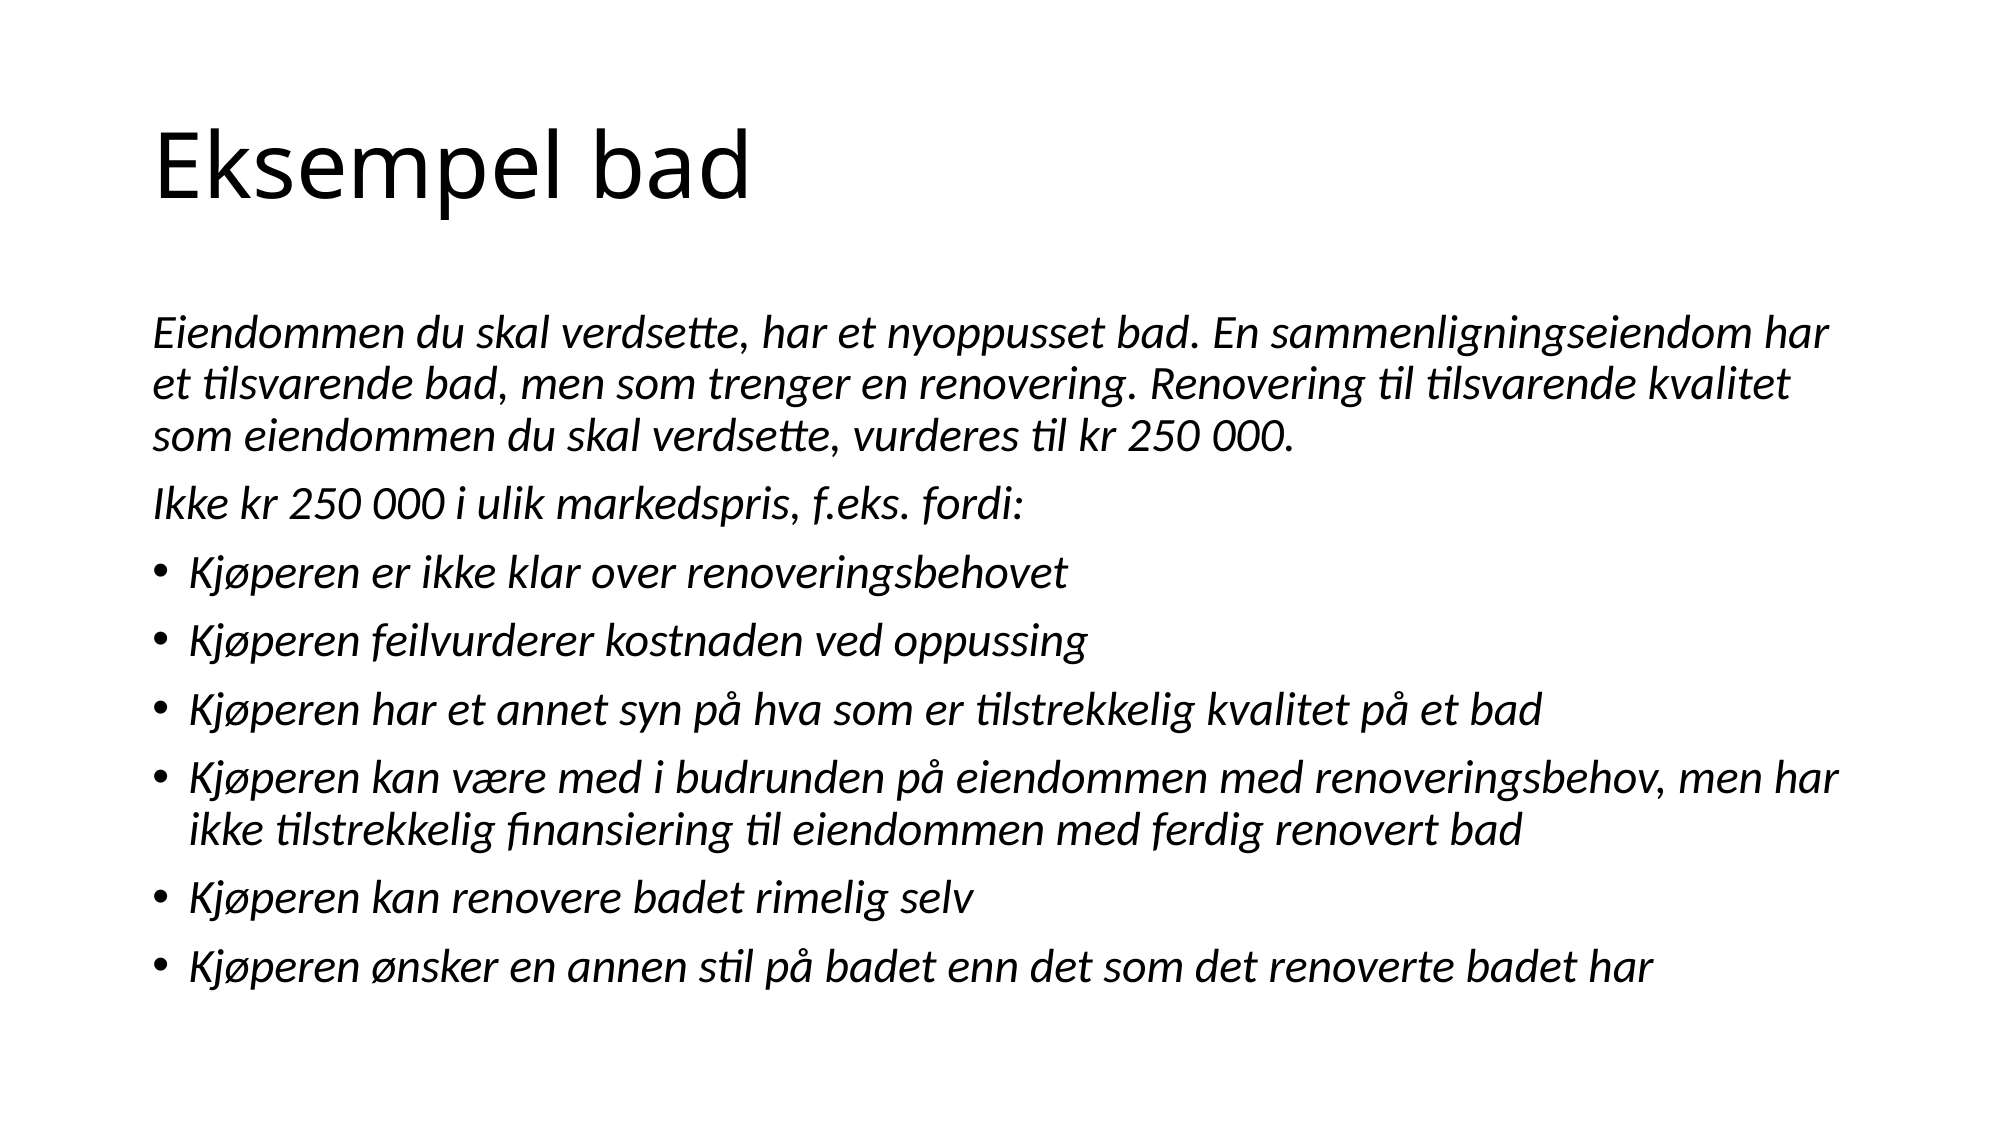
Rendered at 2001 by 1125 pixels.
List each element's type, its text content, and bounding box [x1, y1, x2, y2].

title Eksempel bad [137, 59, 1863, 278]
list Eiendommen du skal verdsette, har et nyoppusset bad. En sammenligningseiendom har et tilsvarende bad, men som trenger en renovering. Renovering til tilsvarende kvalitet som eiendommen du skal verdsette, vurderes til kr 250 000. Ikke kr 250 000 i ulik markedspris, f.eks. fordi: Kjøperen er ikke klar over renoveringsbehovet Kjøperen feilvurderer kostnaden ved oppussing Kjøperen har et annet syn på hva som er tilstrekkelig kvalitet på et bad Kjøperen kan være med i budrunden på eiendommen med renoveringsbehov, men har ikke tilstrekkelig finansiering til eiendommen med ferdig renovert bad Kjøperen kan renovere badet rimelig selv Kjøperen ønsker en annen stil på badet enn det som det renoverte badet har [137, 299, 1863, 1014]
